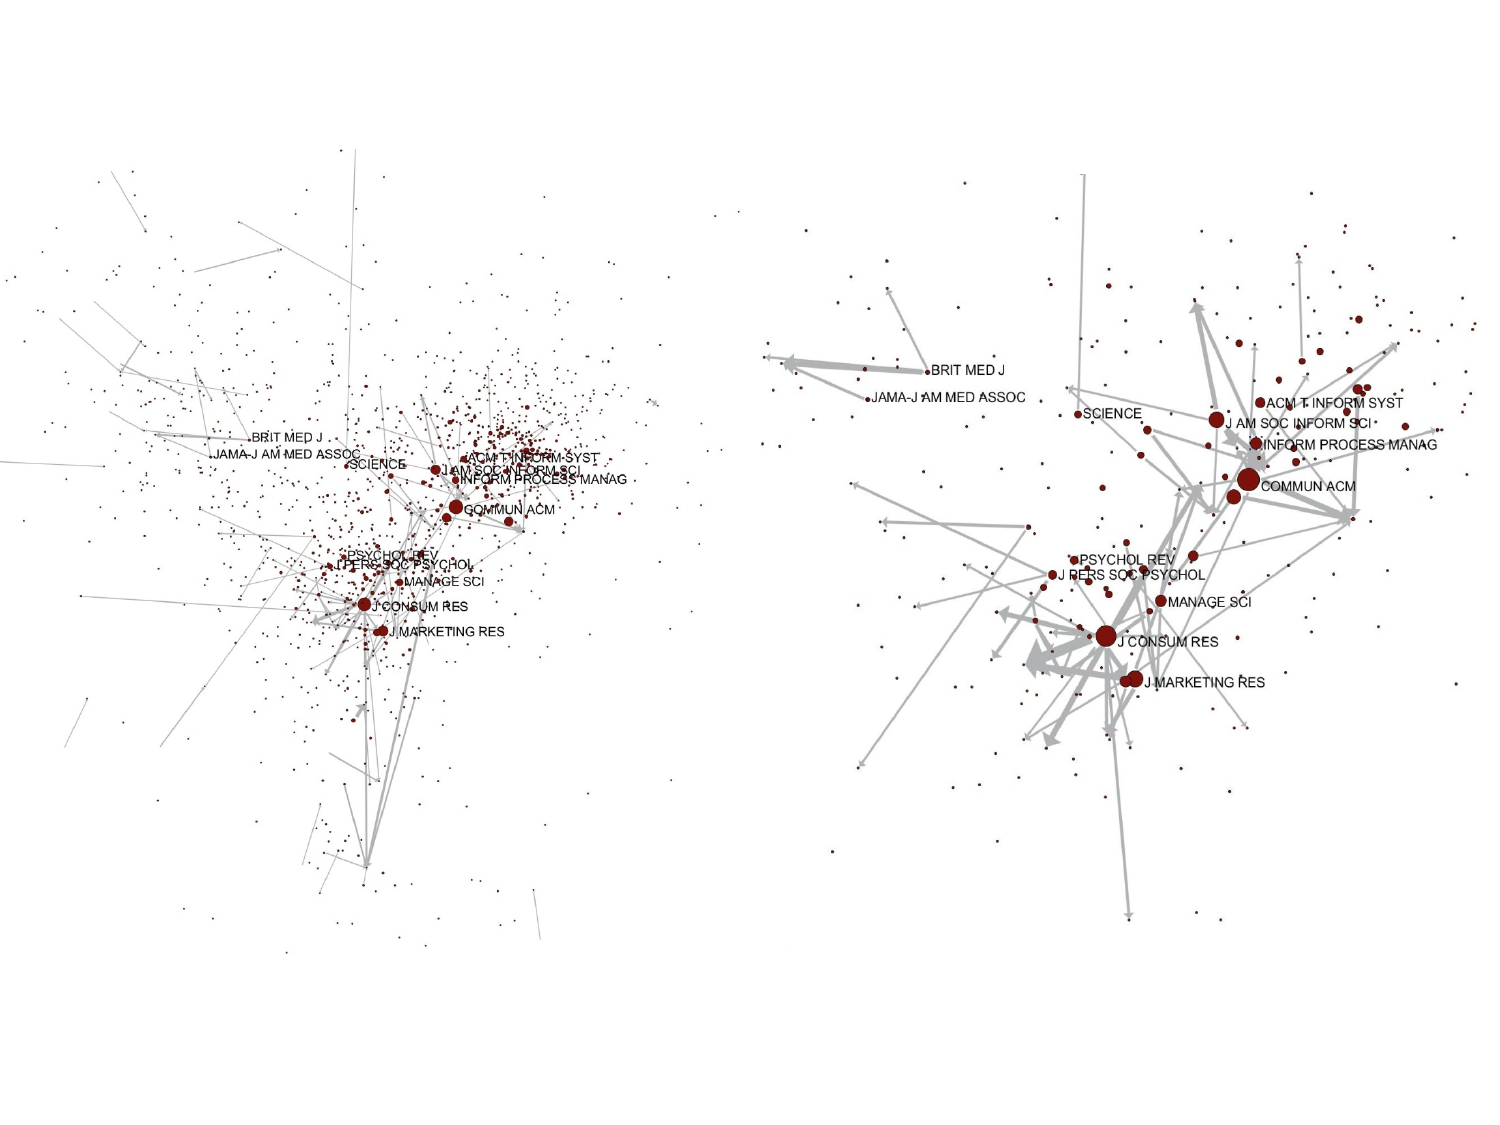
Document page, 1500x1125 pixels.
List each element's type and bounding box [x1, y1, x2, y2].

picture [0, 148, 1500, 955]
